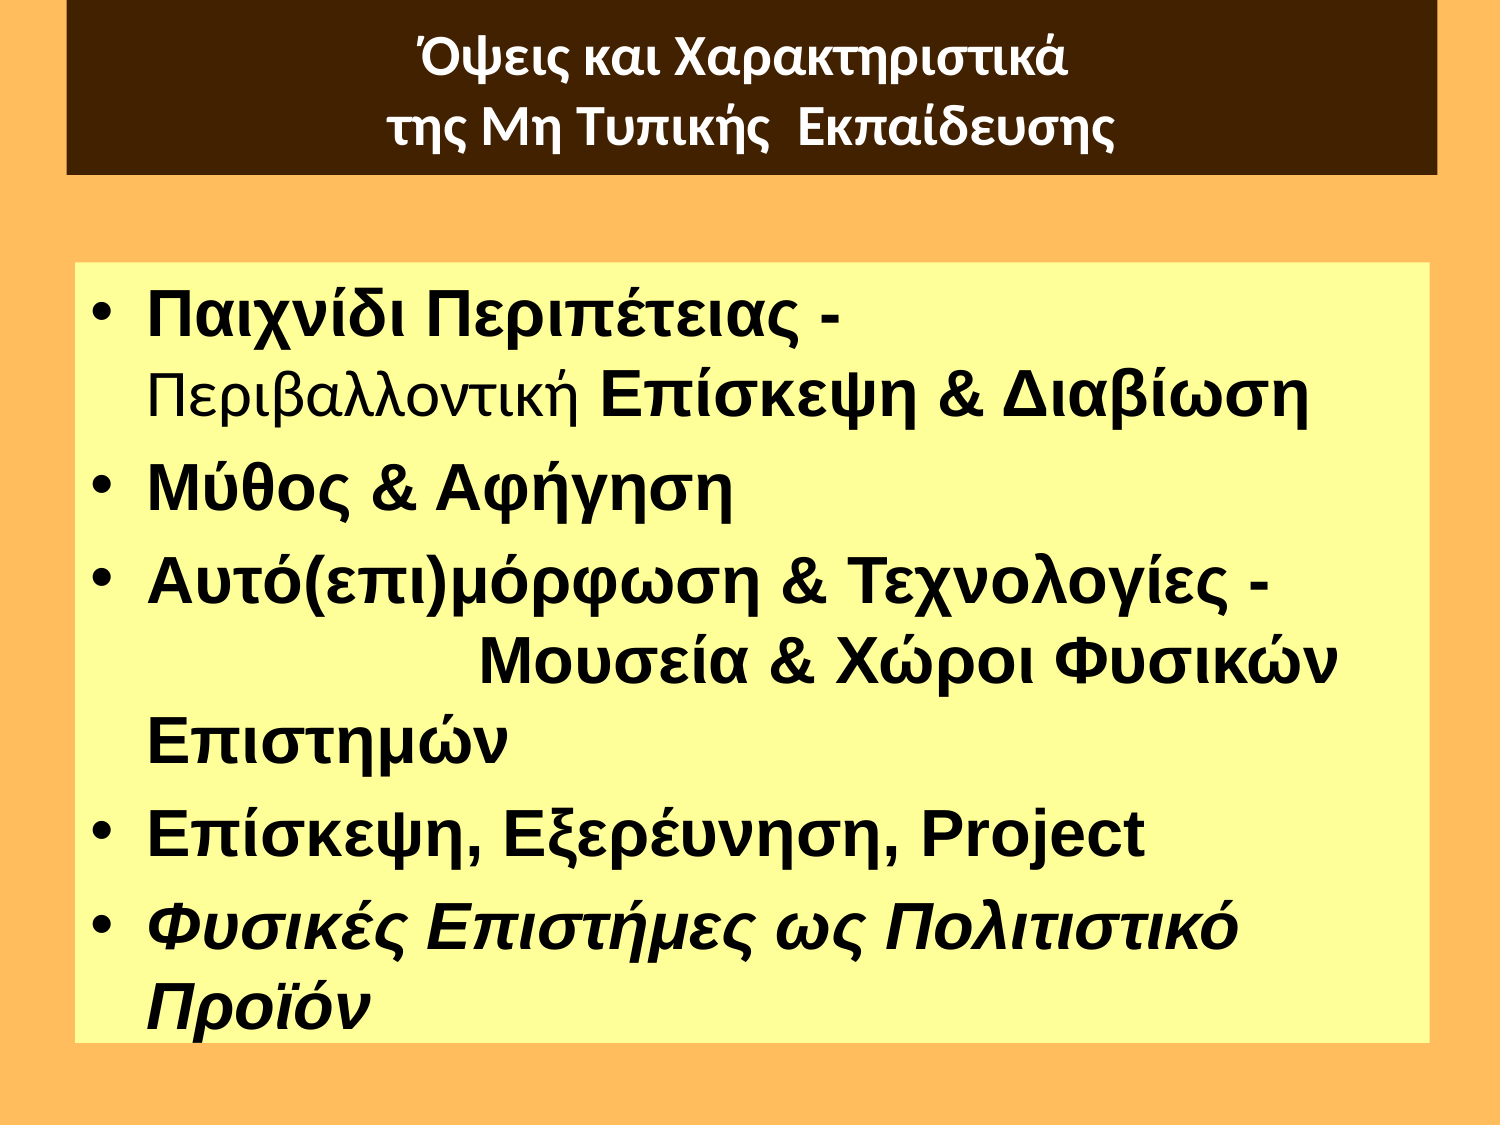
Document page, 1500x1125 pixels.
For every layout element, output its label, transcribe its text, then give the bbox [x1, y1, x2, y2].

title Όψεις και Χαρακτηριστικά της Μη Τυπικής Εκπαίδευσης [66, 0, 1438, 175]
list Παιχνίδι Περιπέτειας - Περιβαλλοντική Επίσκεψη & Διαβίωση Μύθος & Αφήγηση Αυτό(επι)μόρφωση & Τεχνολογίες - Μουσεία & Χώροι Φυσικών Επιστημών Επίσκεψη, Εξερέυνηση, Project Φυσικές Επιστήμες ως Πολιτιστικό Προϊόν [75, 262, 1430, 1043]
